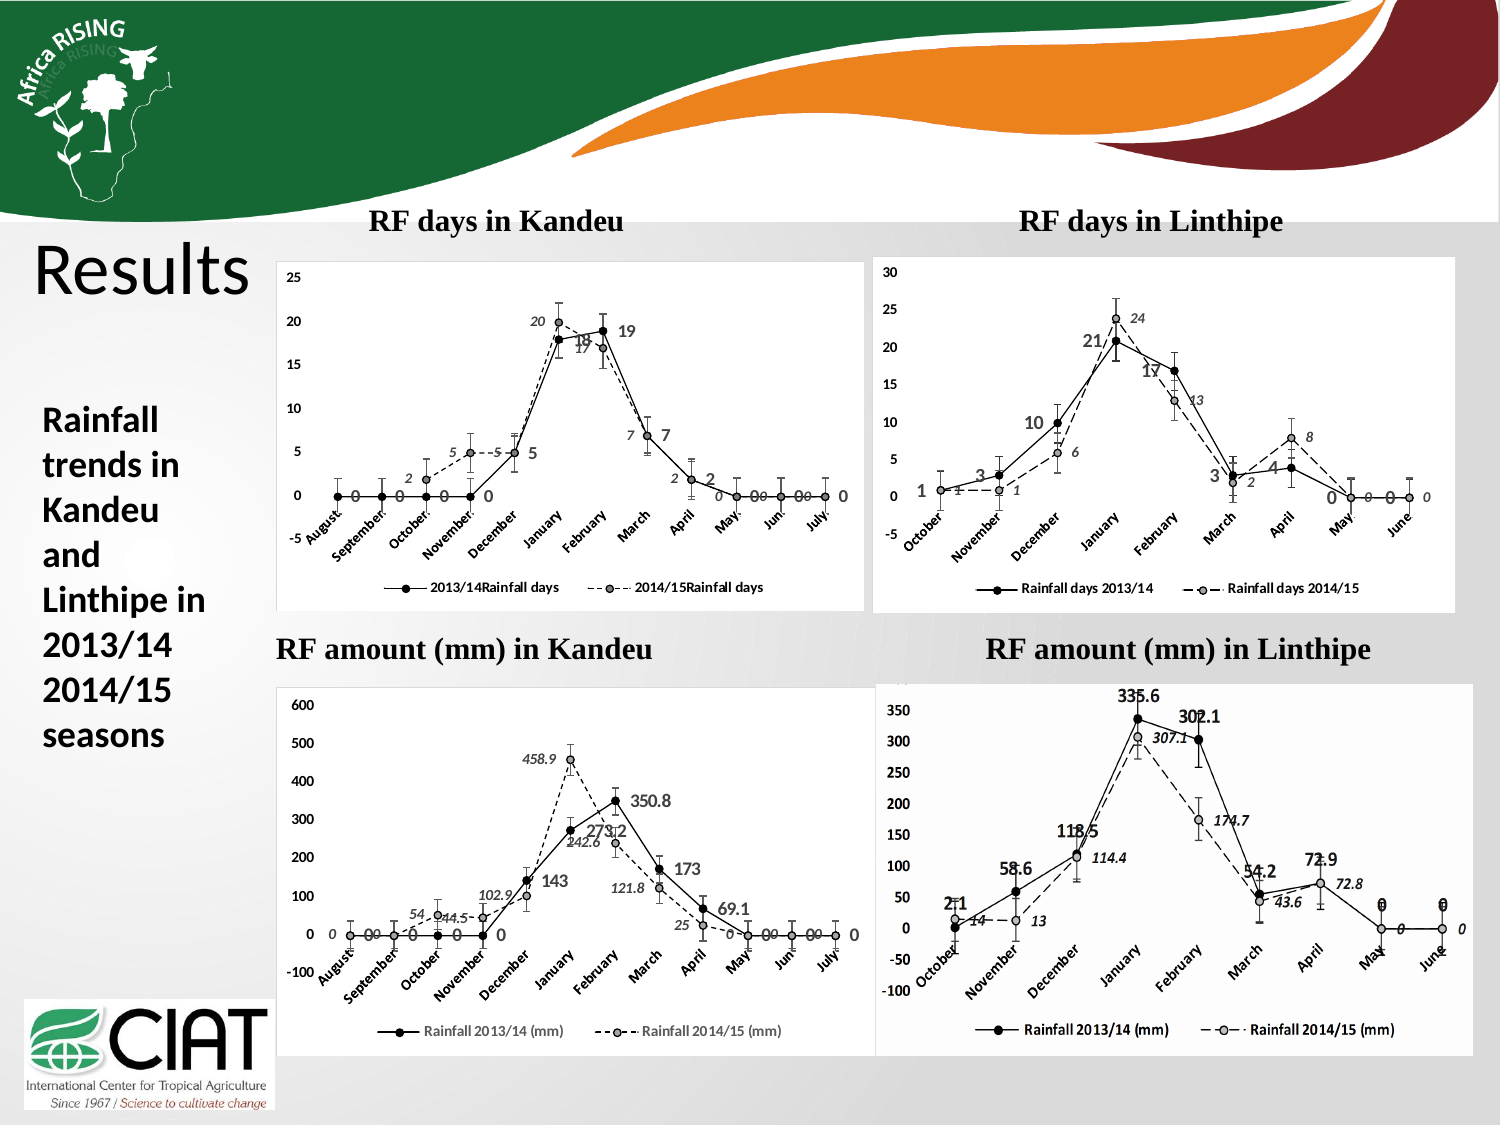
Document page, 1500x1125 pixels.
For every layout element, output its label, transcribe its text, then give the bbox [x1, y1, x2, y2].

list Results [0, 212, 272, 338]
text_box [275, 201, 1484, 1076]
picture [24, 999, 276, 1111]
text_box Rainfall trends in Kandeu and Linthipe in 2013/14 2014/15 seasons [8, 387, 225, 813]
picture [0, 0, 1499, 222]
